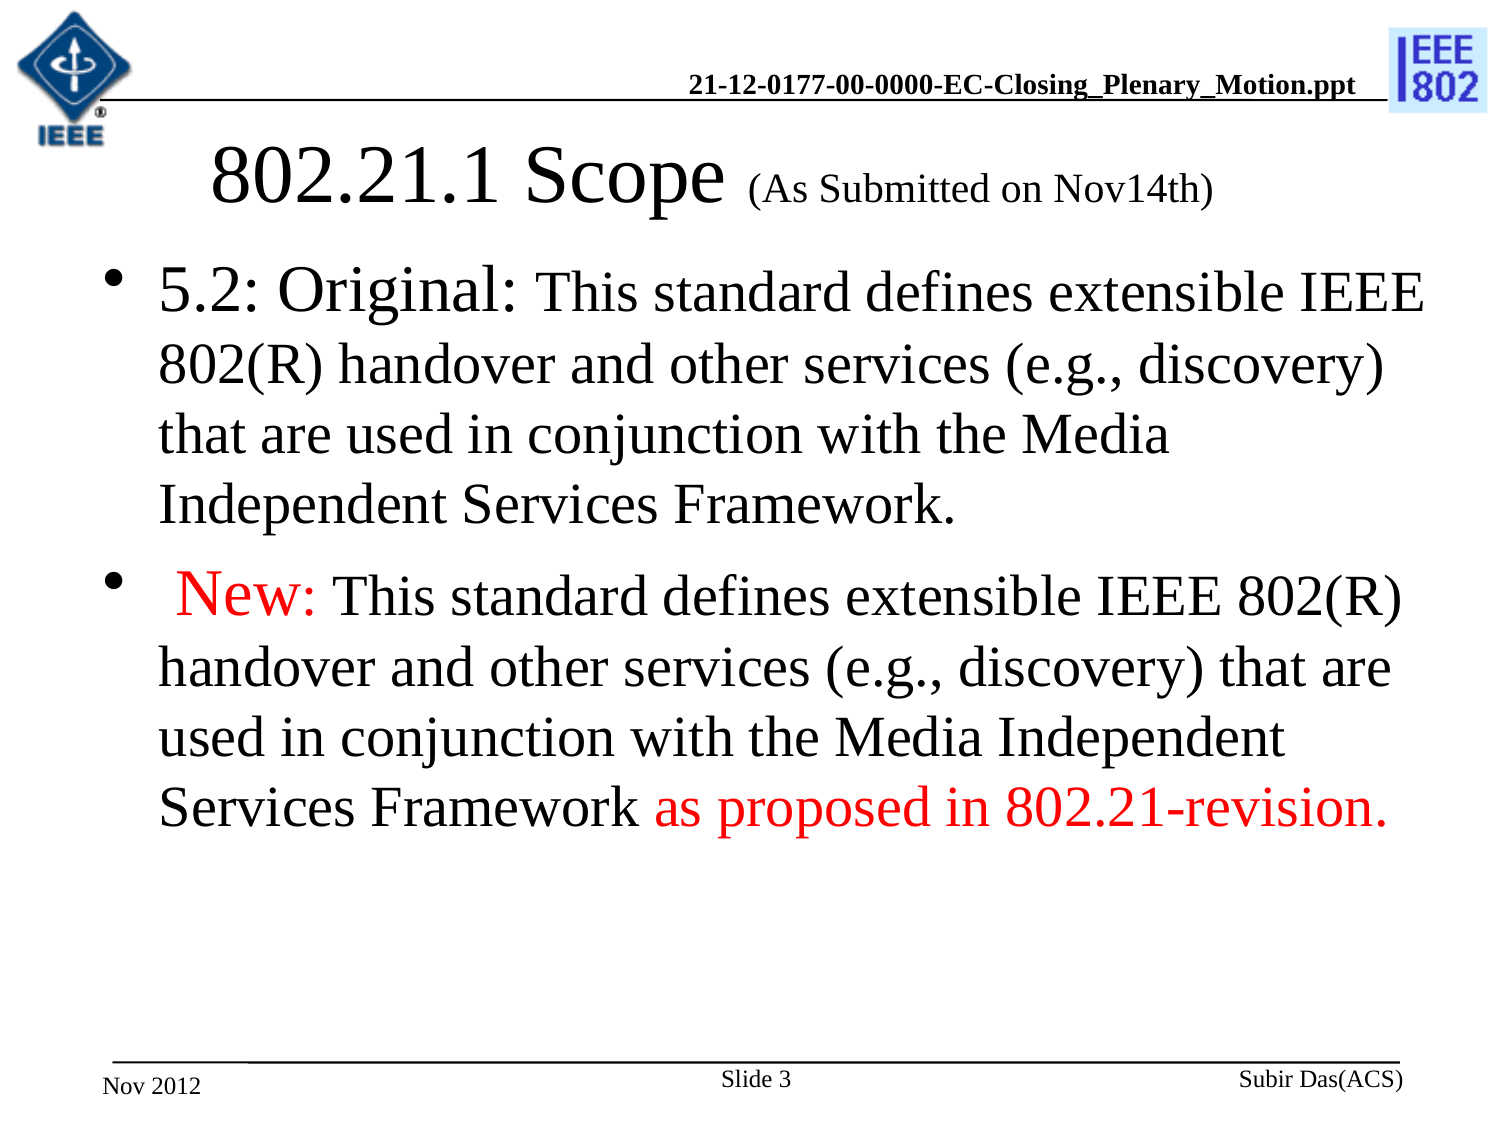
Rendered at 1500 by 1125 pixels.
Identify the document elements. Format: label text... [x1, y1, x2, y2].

footer Subir Das(ACS) [1237, 1062, 1404, 1094]
picture [1374, 9, 1499, 138]
list 5.2: Original: This standard defines extensible IEEE 802(R) handover and other services (e.g., discovery) that are used in conjunction with the Media Independent Services Framework. New: This standard defines extensible IEEE 802(R) handover and other services (e.g., discovery) that are used in conjunction with the Media Independent Services Framework as proposed in 802.21-revision. [87, 237, 1451, 963]
slide_number Slide 3 [712, 1061, 800, 1093]
title 802.21.1 Scope (As Submitted on Nov14th) [74, 99, 1351, 238]
picture [12, 9, 137, 150]
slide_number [87, 1062, 396, 1108]
